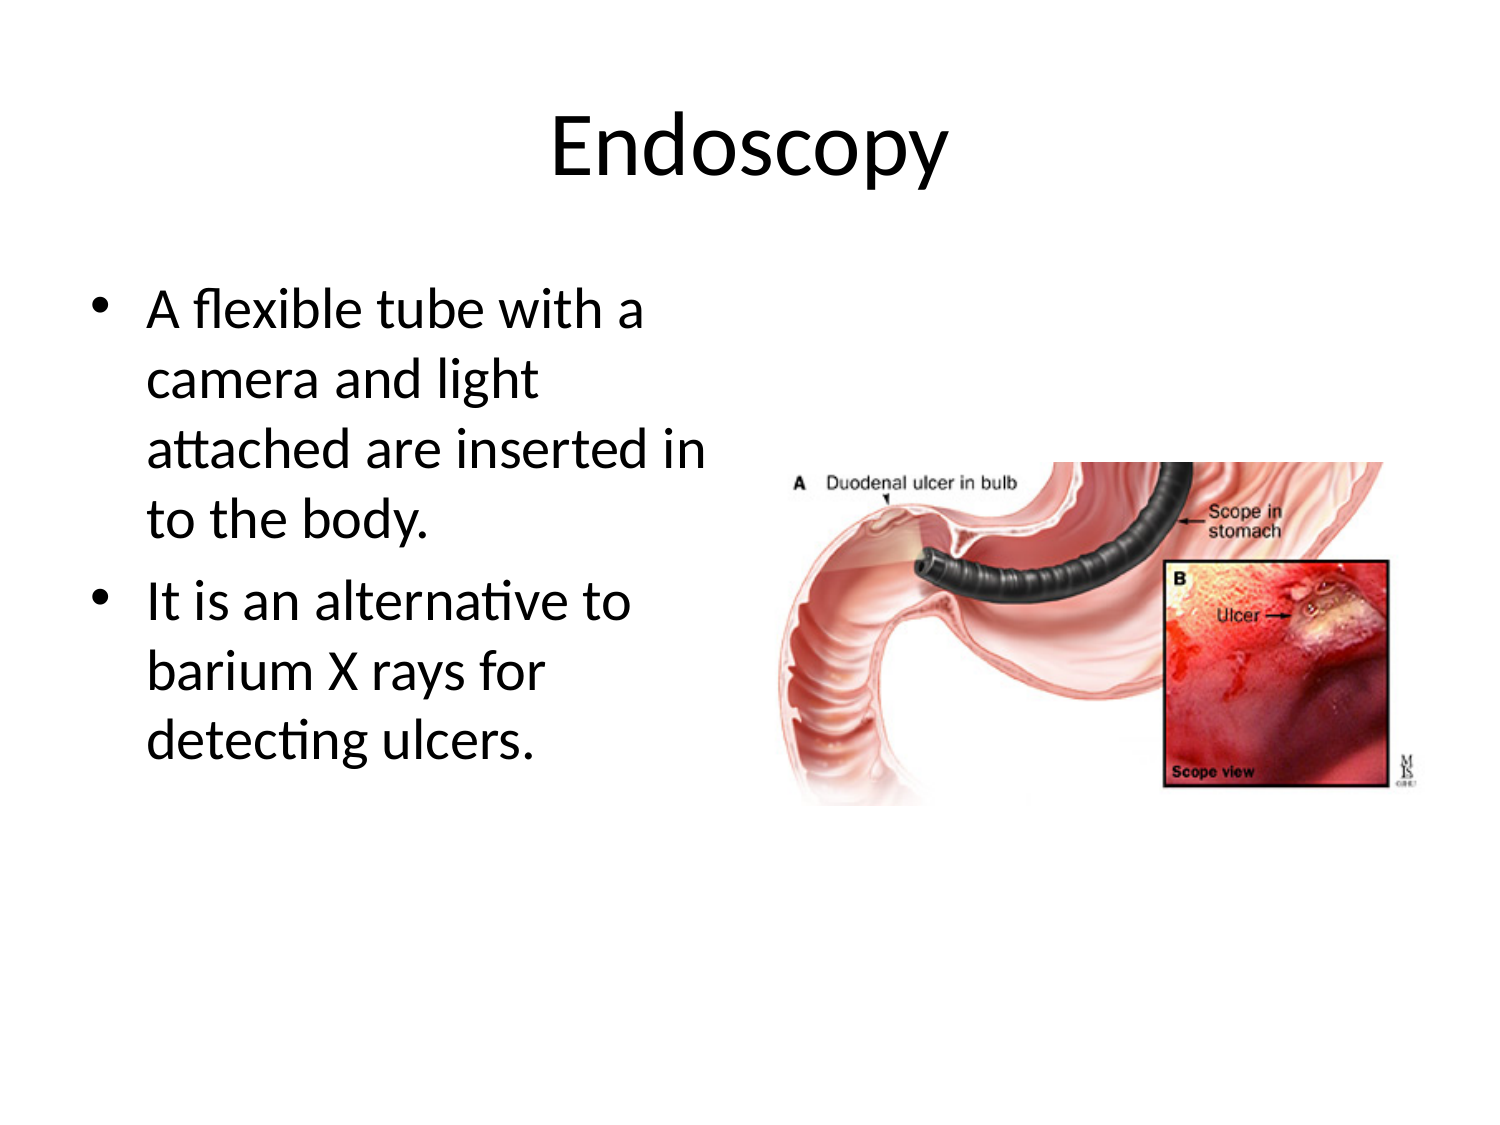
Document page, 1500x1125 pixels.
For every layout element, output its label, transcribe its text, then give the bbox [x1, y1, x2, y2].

list A flexible tube with a camera and light attached are inserted in to the body. It is an alternative to barium X rays for detecting ulcers. [75, 262, 738, 1005]
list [762, 262, 1426, 1006]
title Endoscopy [75, 45, 1425, 233]
